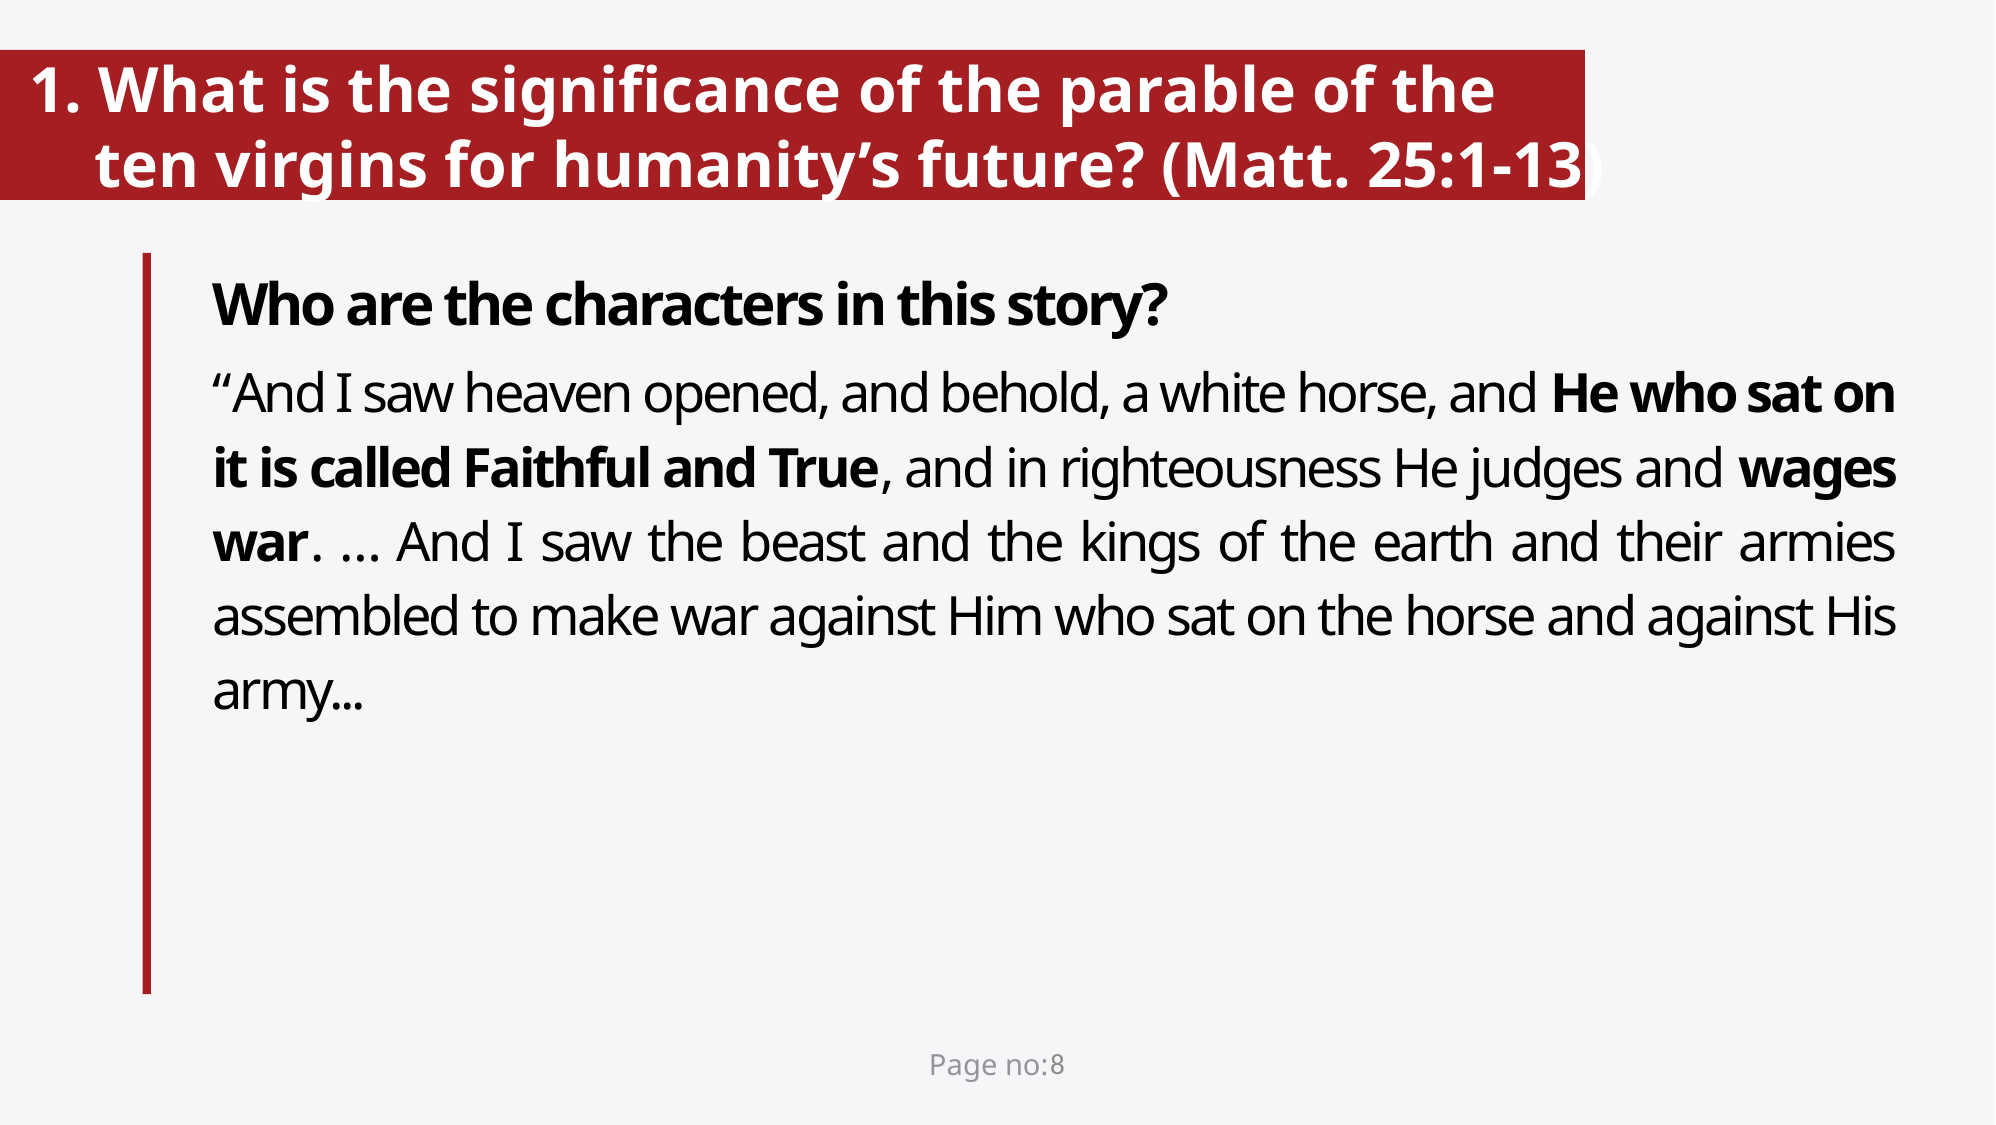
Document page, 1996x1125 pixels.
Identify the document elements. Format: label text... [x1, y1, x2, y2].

title 1. What is the significance of the parable of the ten virgins for humanity’s future? (Matt. 25:1-13) [14, 62, 1810, 188]
subtitle Who are the characters in this story? “And I saw heaven opened, and behold, a white horse, and He who sat on it is called Faithful and True, and in righteousness He judges and wages war. … And I saw the beast and the kings of the earth and their armies assembled to make war against Him who sat on the horse and against His army... [197, 249, 1910, 1000]
